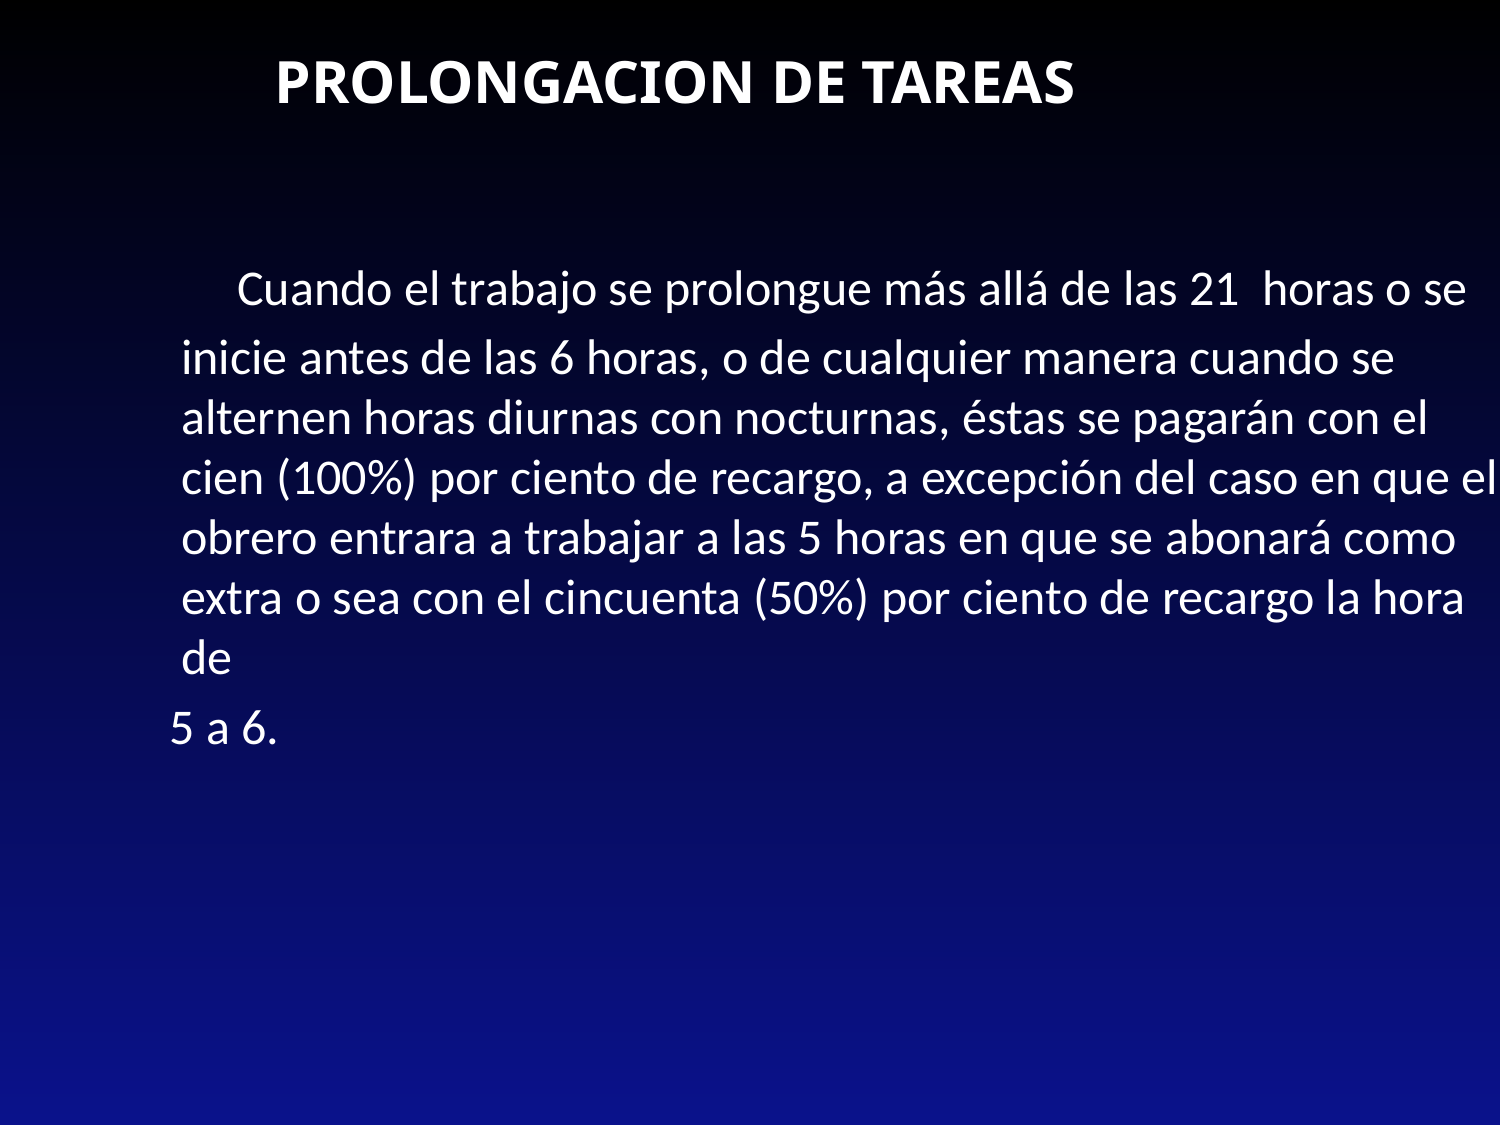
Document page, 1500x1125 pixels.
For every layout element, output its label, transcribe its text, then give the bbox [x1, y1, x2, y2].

title PROLONGACION DE TAREAS [0, 44, 1351, 233]
list Cuando el trabajo se prolongue más allá de las 21 horas o se inicie antes de las 6 horas, o de cualquier manera cuando se alternen horas diurnas con nocturnas, éstas se pagarán con el cien (100%) por ciento de recargo, a excepción del caso en que el obrero entrara a trabajar a las 5 horas en que se abonará como extra o sea con el cincuenta (50%) por ciento de recargo la hora de 5 a 6. [124, 204, 1500, 948]
